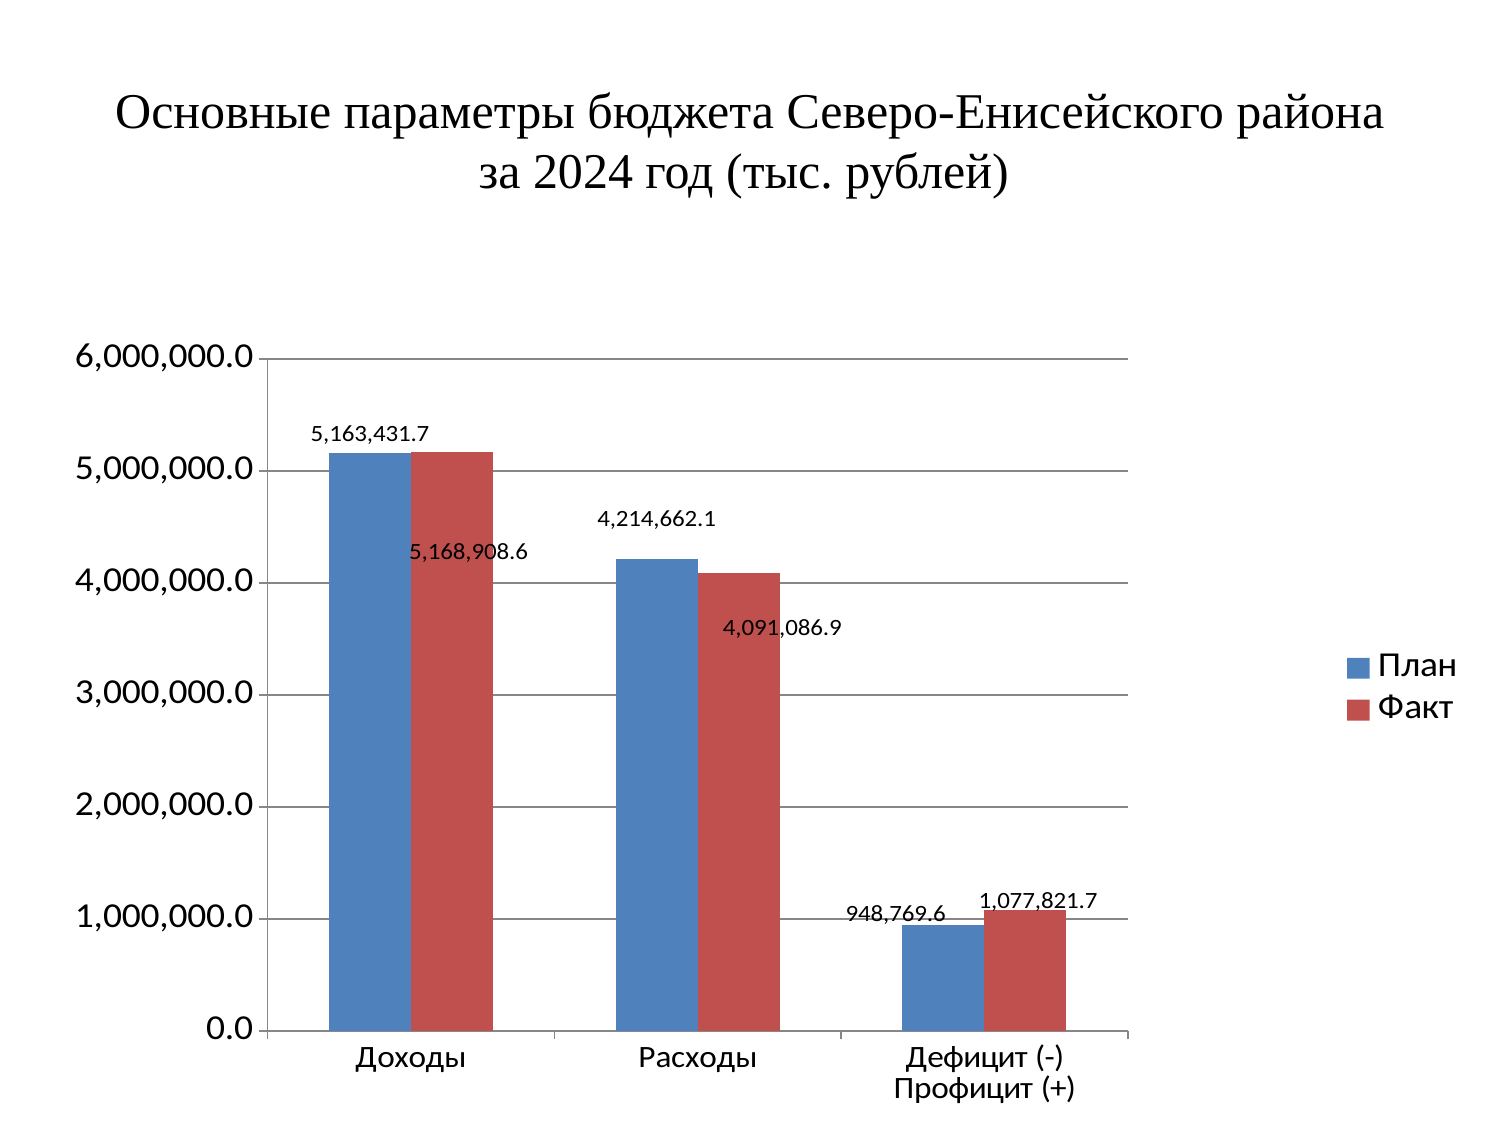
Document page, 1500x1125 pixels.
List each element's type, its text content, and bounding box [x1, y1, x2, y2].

title Основные параметры бюджета Северо-Енисейского района за 2024 год (тыс. рублей) [75, 45, 1425, 233]
chart [29, 326, 1483, 1107]
